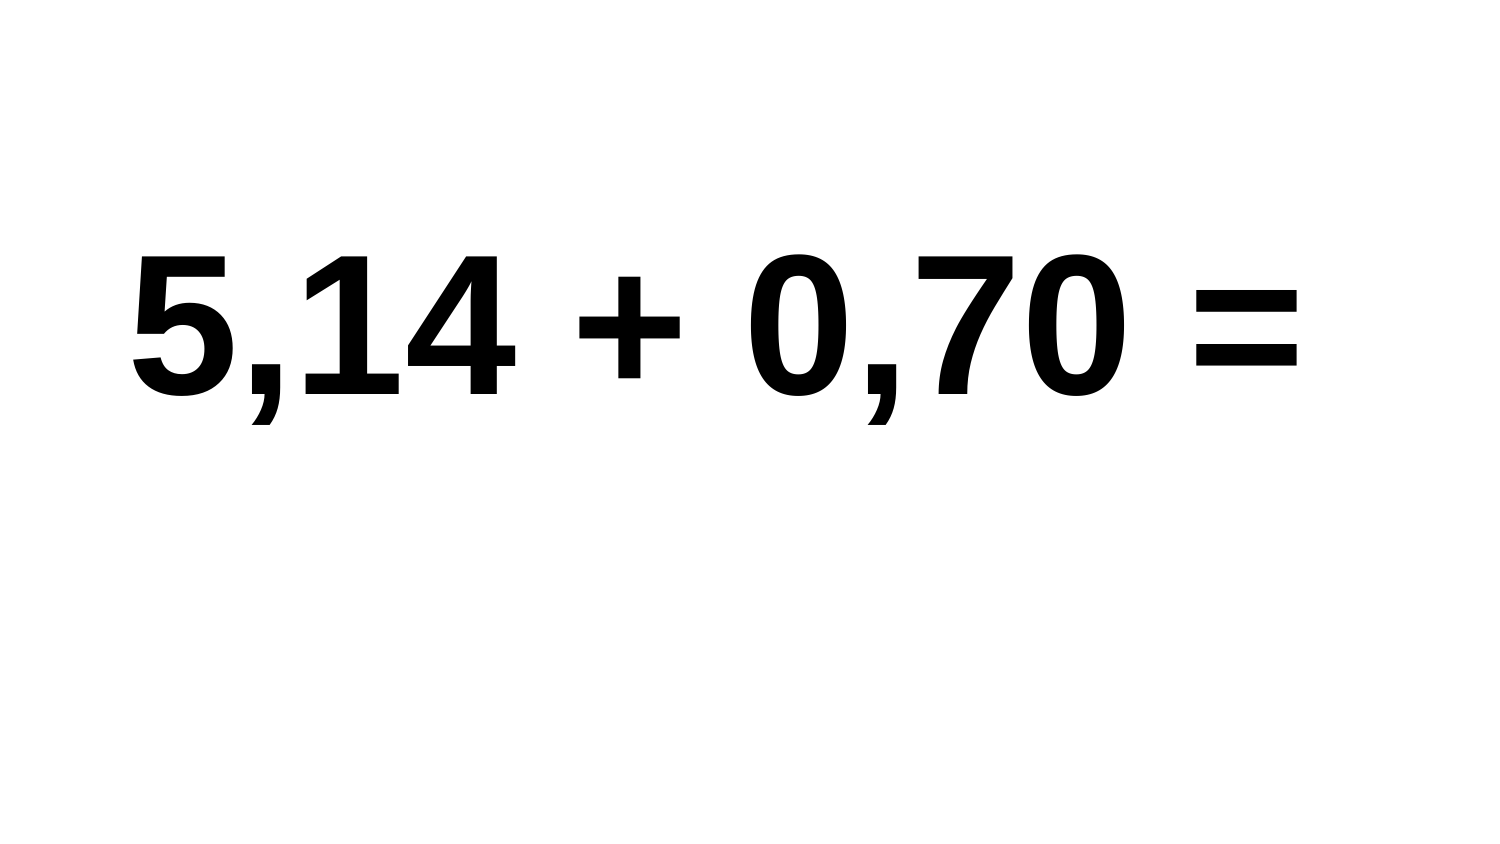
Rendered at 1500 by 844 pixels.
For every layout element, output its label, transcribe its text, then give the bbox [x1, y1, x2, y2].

text_box 5,14 + 0,70 = [112, 259, 1388, 450]
